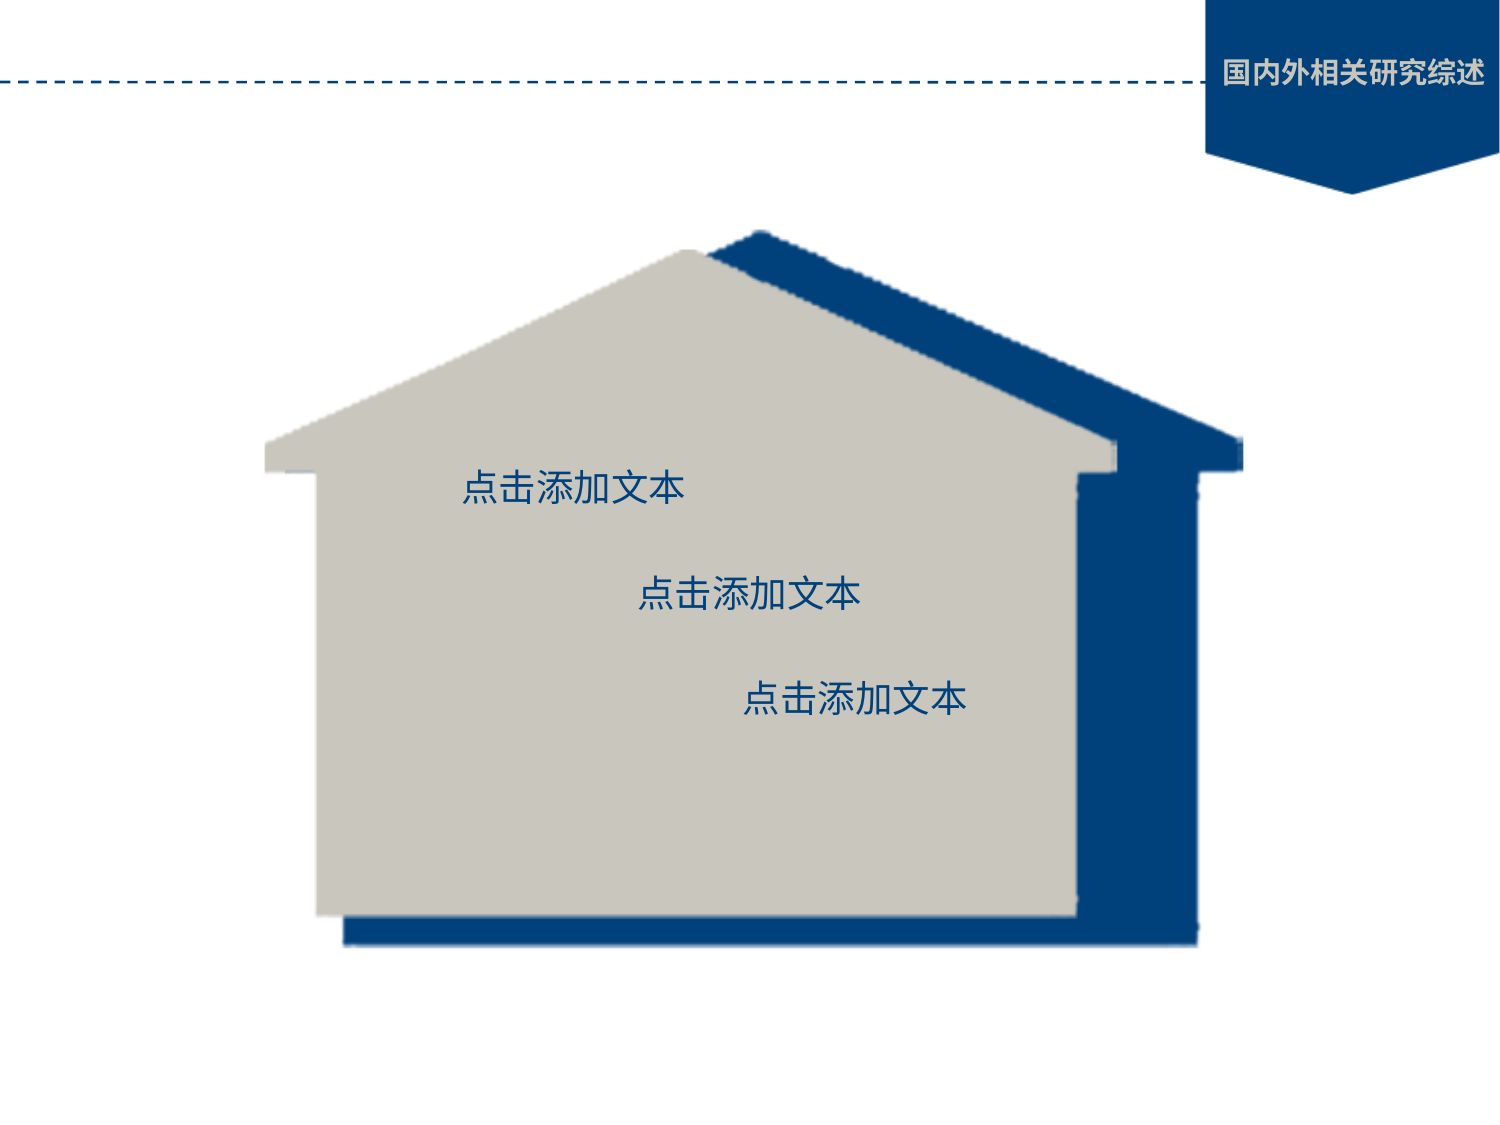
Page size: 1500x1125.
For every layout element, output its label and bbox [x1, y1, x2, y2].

picture [219, 0, 1500, 1020]
